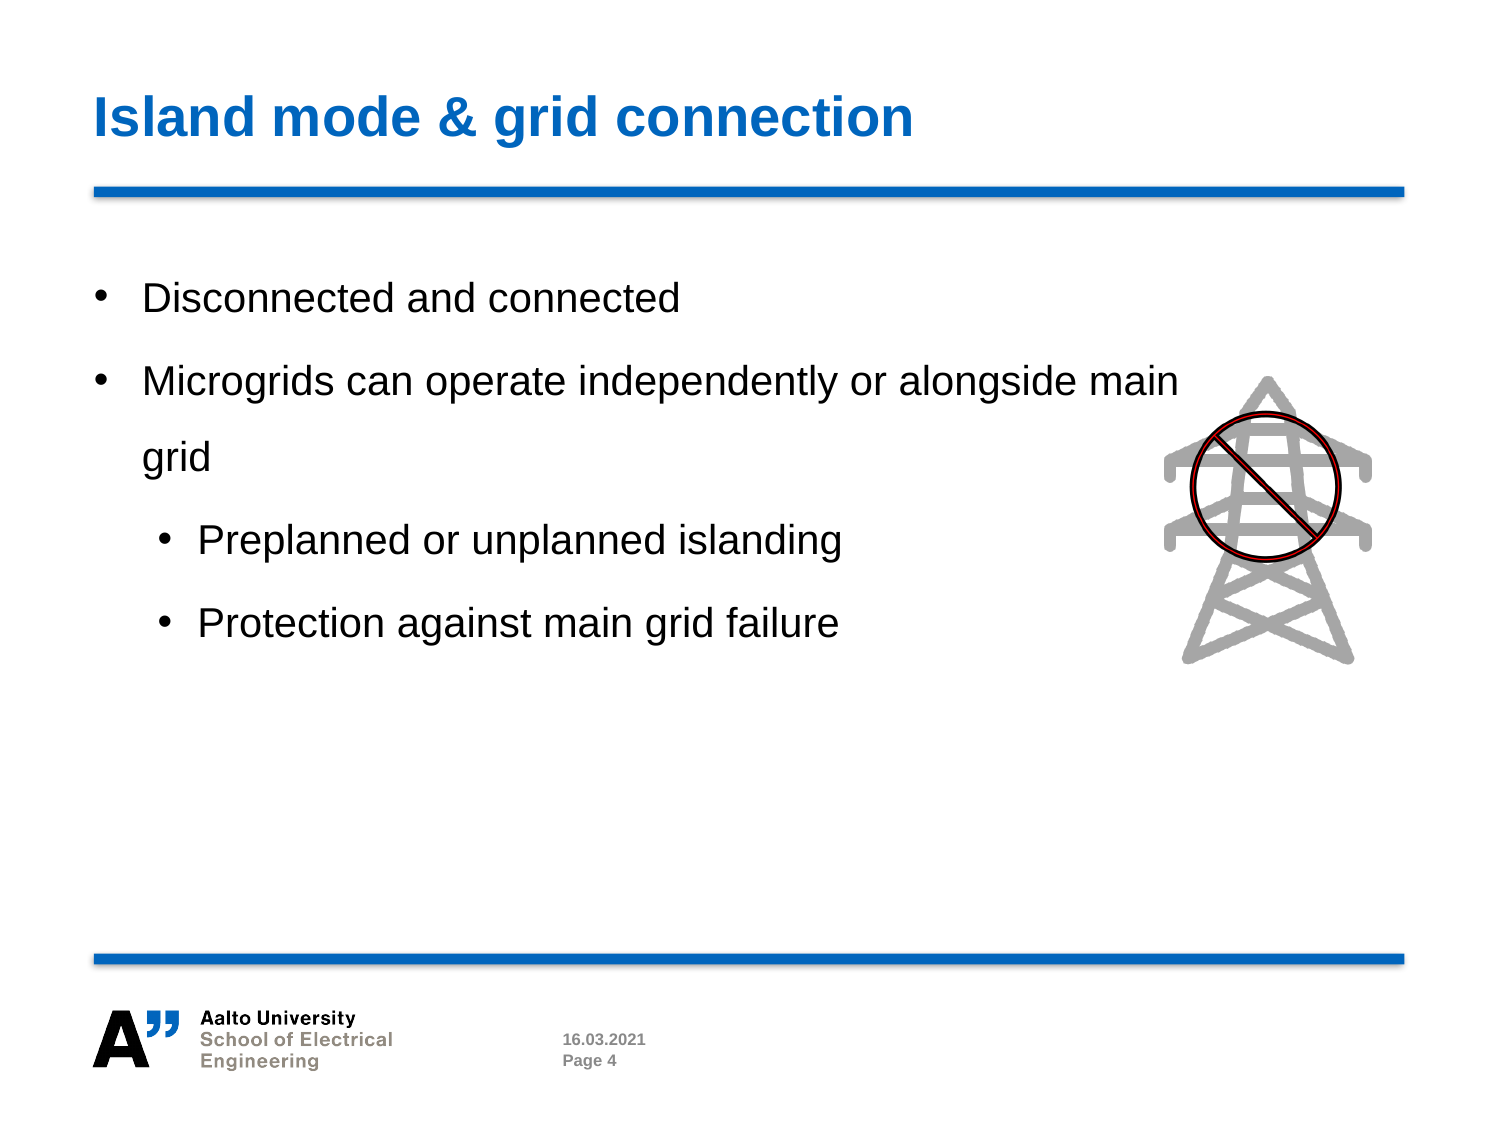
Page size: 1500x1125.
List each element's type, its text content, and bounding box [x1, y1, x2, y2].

title Island mode & grid connection [93, 80, 1369, 228]
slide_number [562, 1029, 816, 1050]
picture [1116, 368, 1419, 671]
slide_number Page 4 [562, 1050, 816, 1071]
picture [35, 953, 449, 1125]
list Disconnected and connected Microgrids can operate independently or alongside main grid Preplanned or unplanned islanding Protection against main grid failure [93, 245, 1182, 925]
